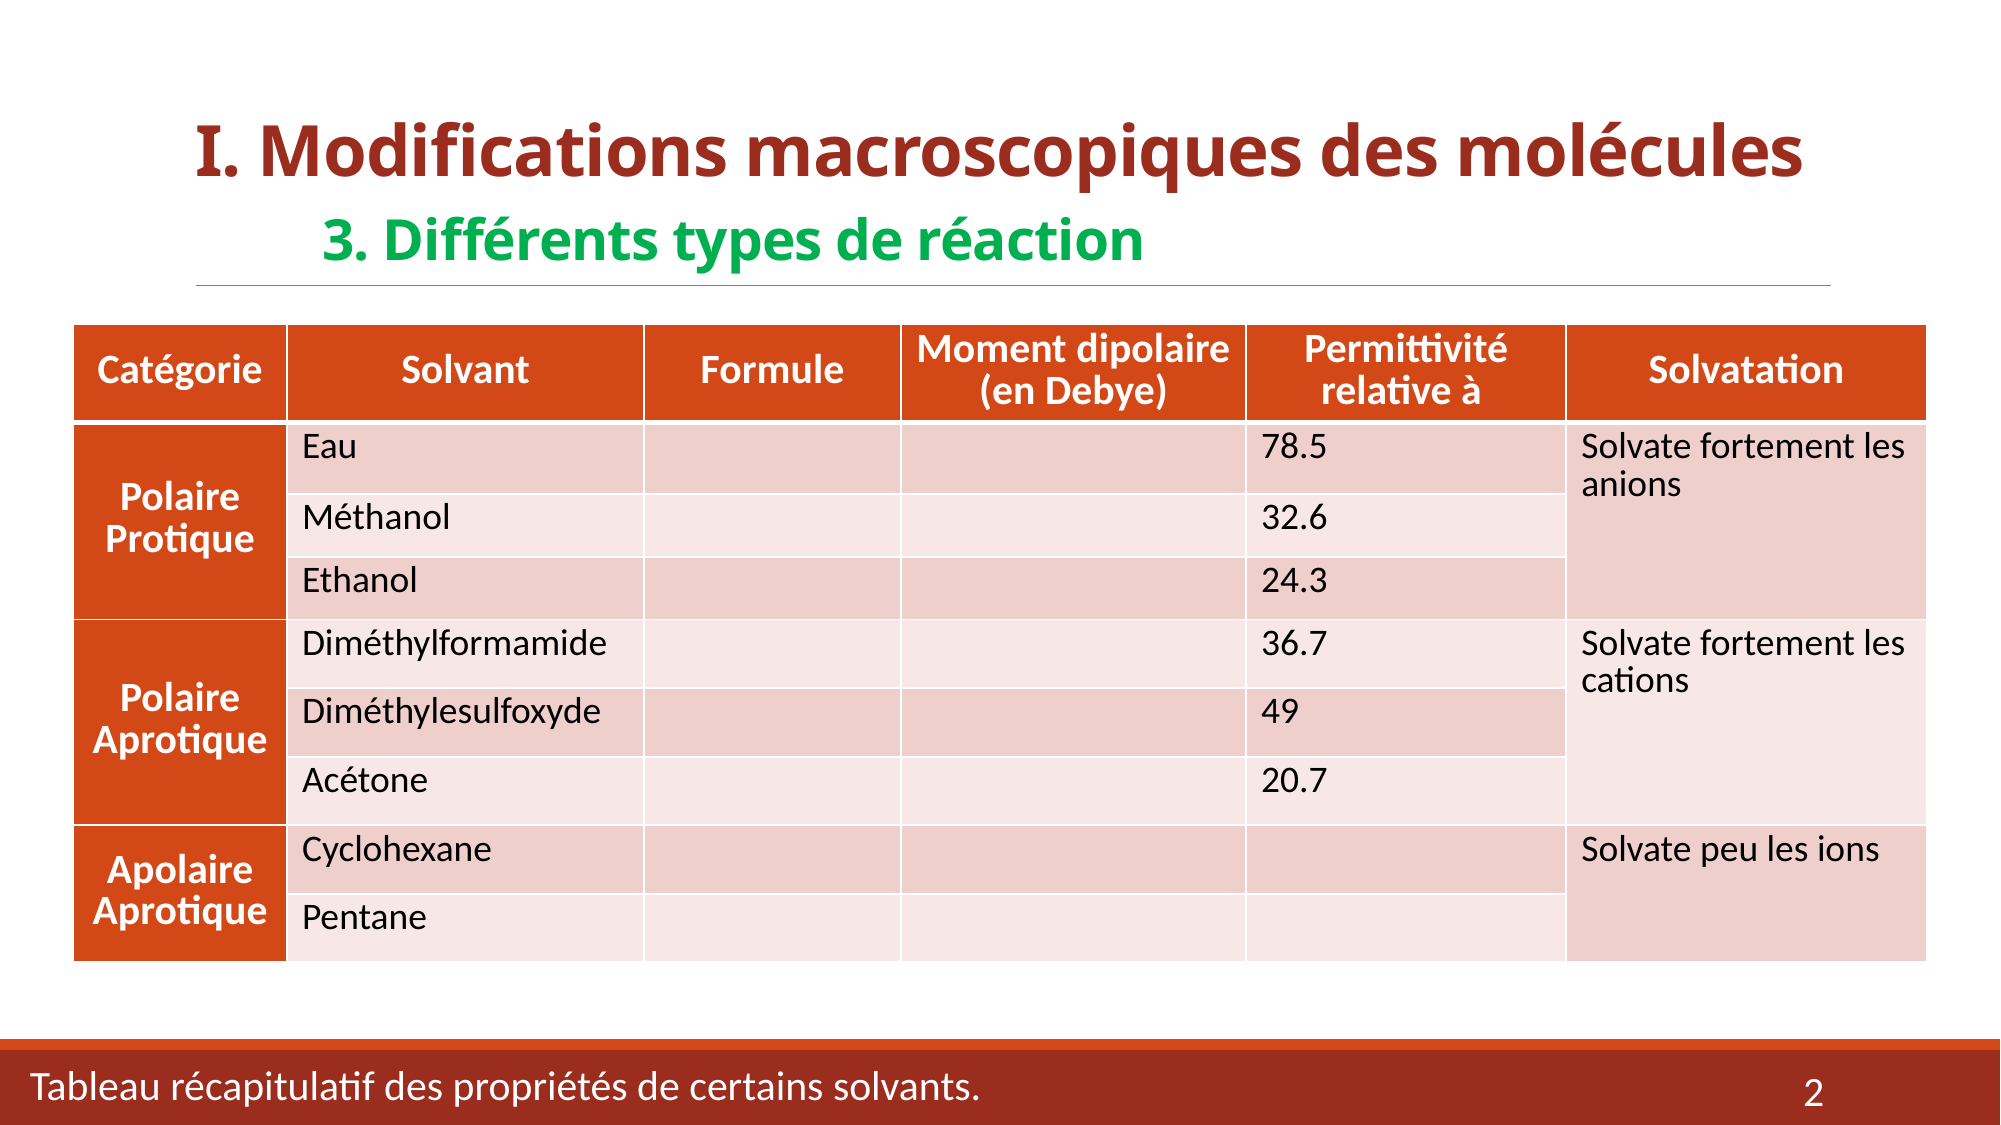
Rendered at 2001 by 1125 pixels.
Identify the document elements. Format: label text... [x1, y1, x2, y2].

text_box Tableau récapitulatif des propriétés de certains solvants. [0, 1056, 2000, 1125]
title I. Modifications macroscopiques des molécules 3. Différents types de réaction [180, 47, 1830, 285]
